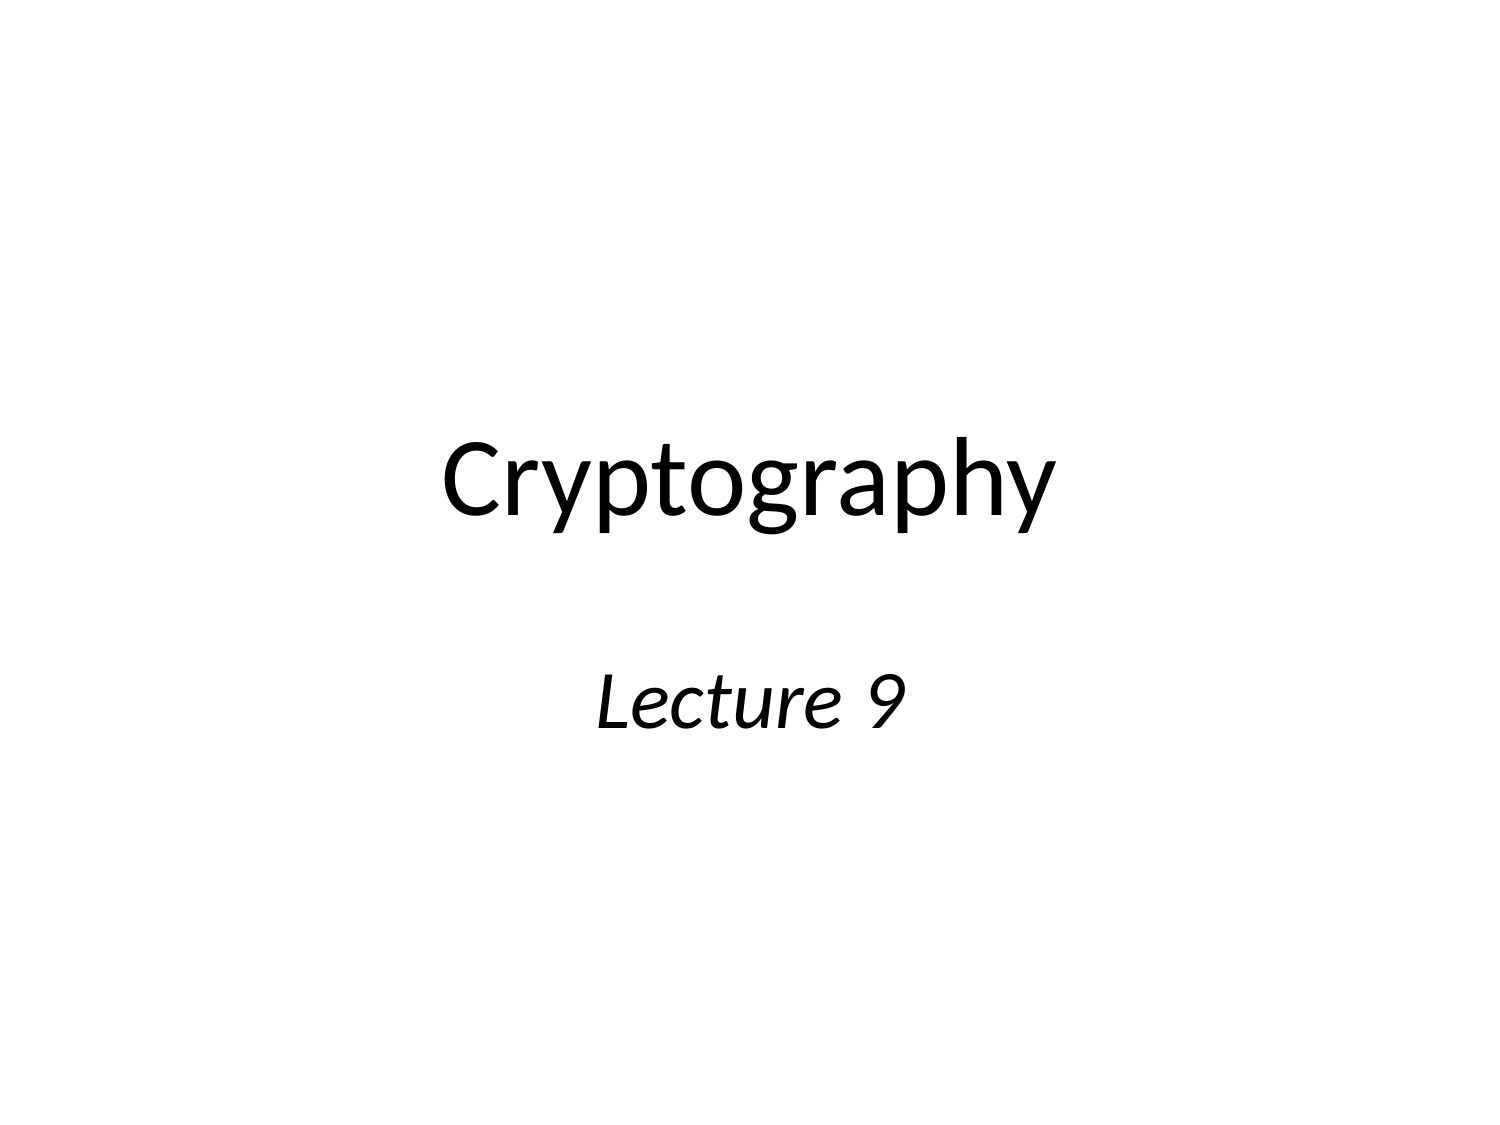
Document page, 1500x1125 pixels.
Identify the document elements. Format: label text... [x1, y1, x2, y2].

title Cryptography [112, 349, 1388, 591]
subtitle Lecture 9 [225, 637, 1275, 925]
